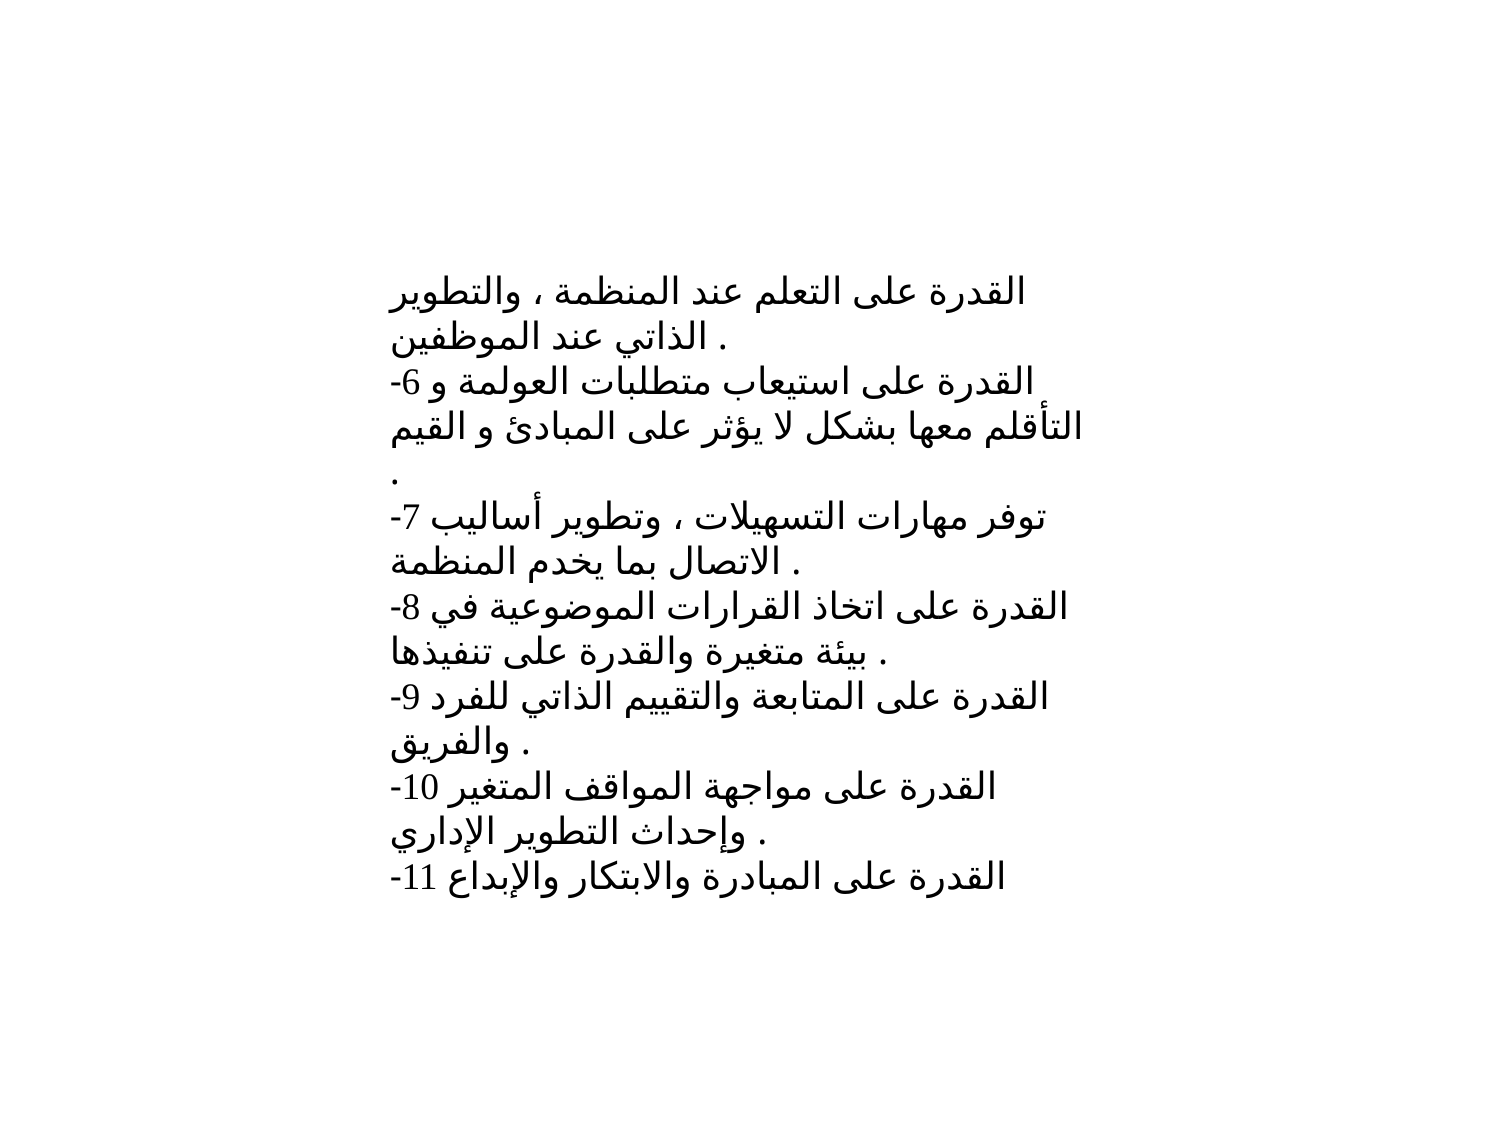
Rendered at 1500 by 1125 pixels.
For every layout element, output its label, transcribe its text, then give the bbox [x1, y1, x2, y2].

text_box القدرة على التعلم عند المنظمة ، والتطوير الذاتي عند الموظفين . -6 القدرة على استيعاب متطلبات العولمة و التأقلم معها بشكل لا يؤثر على المبادئ و القيم . -7 توفر مهارات التسهيلات ، وتطوير أساليب الاتصال بما يخدم المنظمة . -8 القدرة على اتخاذ القرارات الموضوعية في بيئة متغيرة والقدرة على تنفيذها . -9 القدرة على المتابعة والتقييم الذاتي للفرد والفريق . -10 القدرة على مواجهة المواقف المتغير وإحداث التطوير الإداري . -11 القدرة على المبادرة والابتكار والإبداع [374, 259, 1125, 905]
